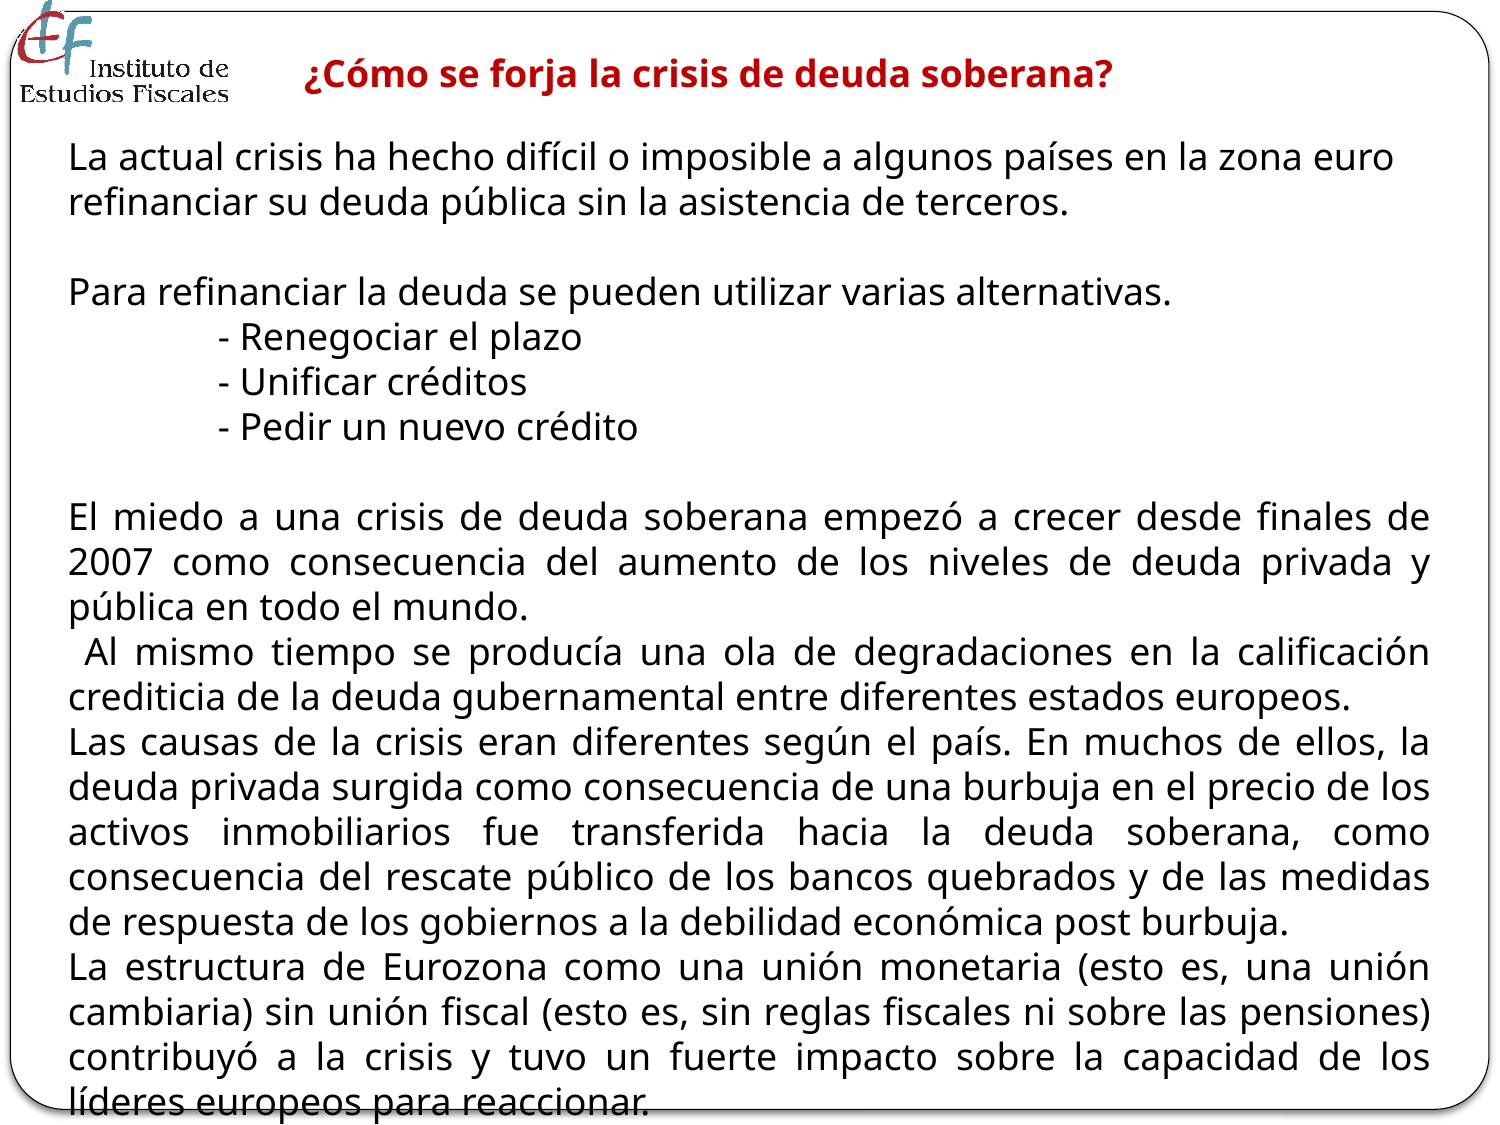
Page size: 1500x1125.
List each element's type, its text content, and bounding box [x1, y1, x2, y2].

picture [17, 0, 228, 102]
text_box La actual crisis ha hecho difícil o imposible a algunos países en la zona euro refinanciar su deuda pública sin la asistencia de terceros. Para refinanciar la deuda se pueden utilizar varias alternativas. - Renegociar el plazo - Unificar créditos - Pedir un nuevo crédito El miedo a una crisis de deuda soberana empezó a crecer desde finales de 2007 como consecuencia del aumento de los niveles de deuda privada y pública en todo el mundo. Al mismo tiempo se producía una ola de degradaciones en la calificación crediticia de la deuda gubernamental entre diferentes estados europeos. Las causas de la crisis eran diferentes según el país. En muchos de ellos, la deuda privada surgida como consecuencia de una burbuja en el precio de los activos inmobiliarios fue transferida hacia la deuda soberana, como consecuencia del rescate público de los bancos quebrados y de las medidas de respuesta de los gobiernos a la debilidad económica post burbuja. La estructura de Eurozona como una unión monetaria (esto es, una unión cambiaria) sin unión fiscal (esto es, sin reglas fiscales ni sobre las pensiones) contribuyó a la crisis y tuvo un fuerte impacto sobre la capacidad de los líderes europeos para reaccionar. [53, 125, 1447, 1125]
text_box ¿Cómo se forja la crisis de deuda soberana? [289, 42, 1447, 103]
